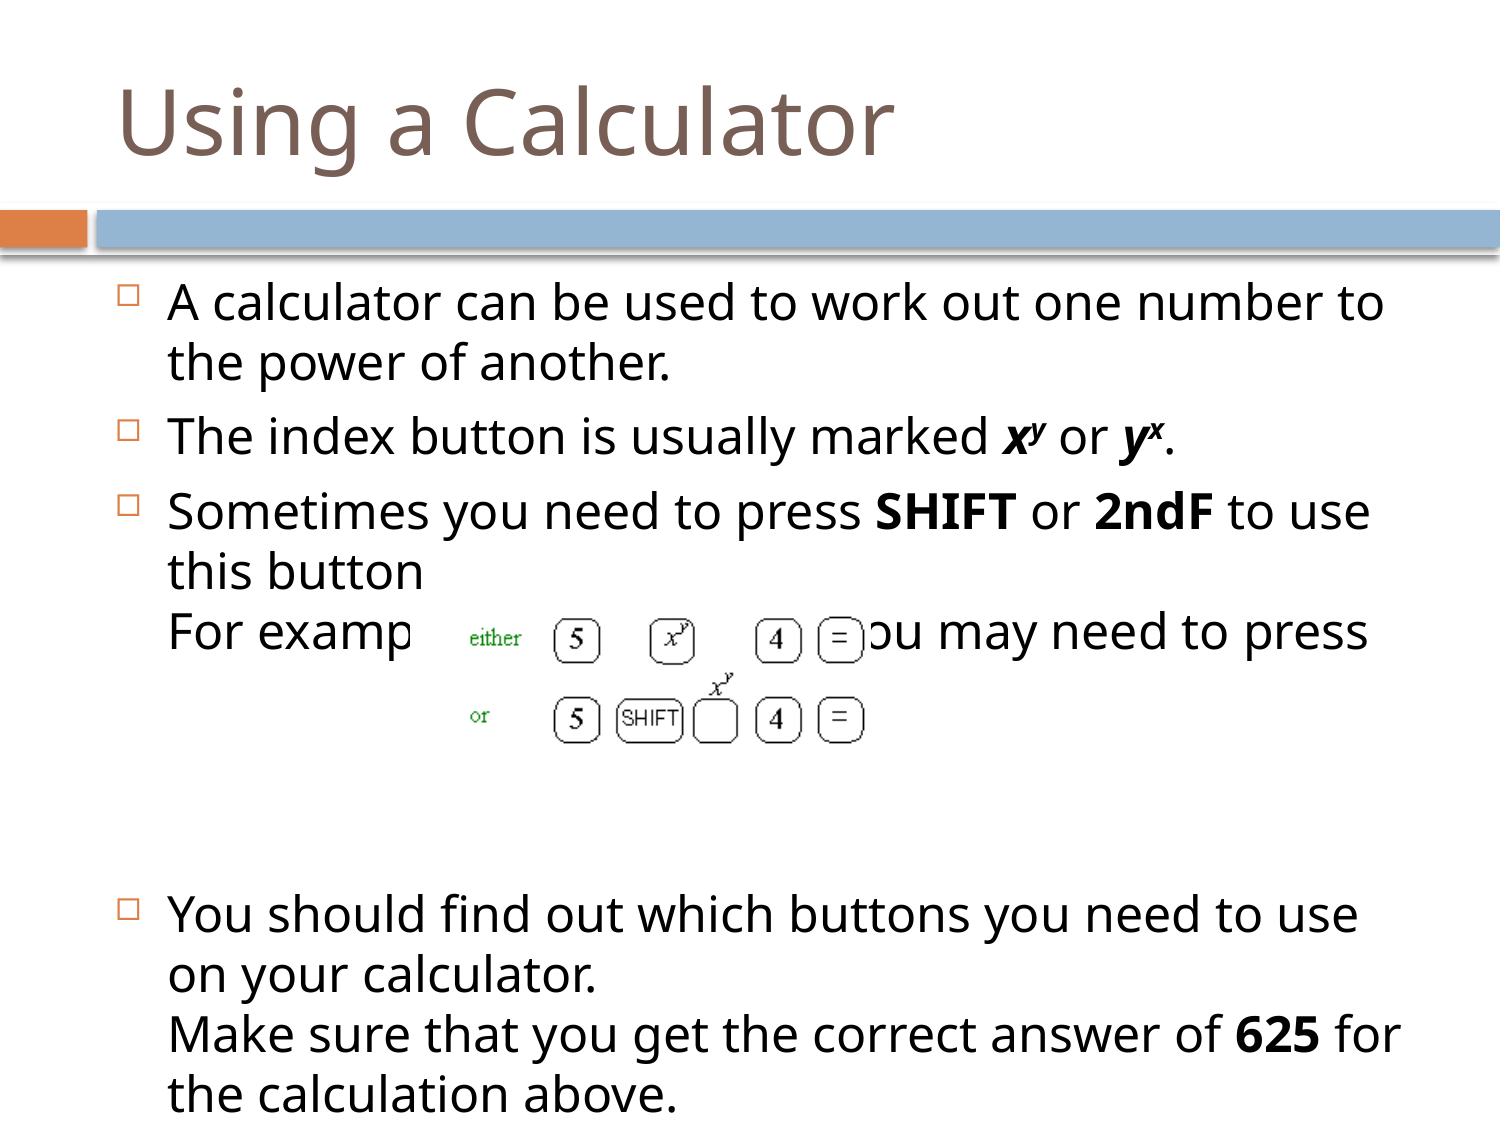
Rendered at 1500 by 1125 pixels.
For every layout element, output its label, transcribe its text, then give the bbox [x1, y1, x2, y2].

title Using a Calculator [100, 37, 1438, 200]
picture [409, 609, 871, 751]
list A calculator can be used to work out one number to the power of another. The index button is usually marked xy or yx. Sometimes you need to press SHIFT or 2ndF to use this button For example, to calculate 54, you may need to press You should find out which buttons you need to use on your calculator. Make sure that you get the correct answer of 625 for the calculation above. [100, 262, 1438, 1000]
